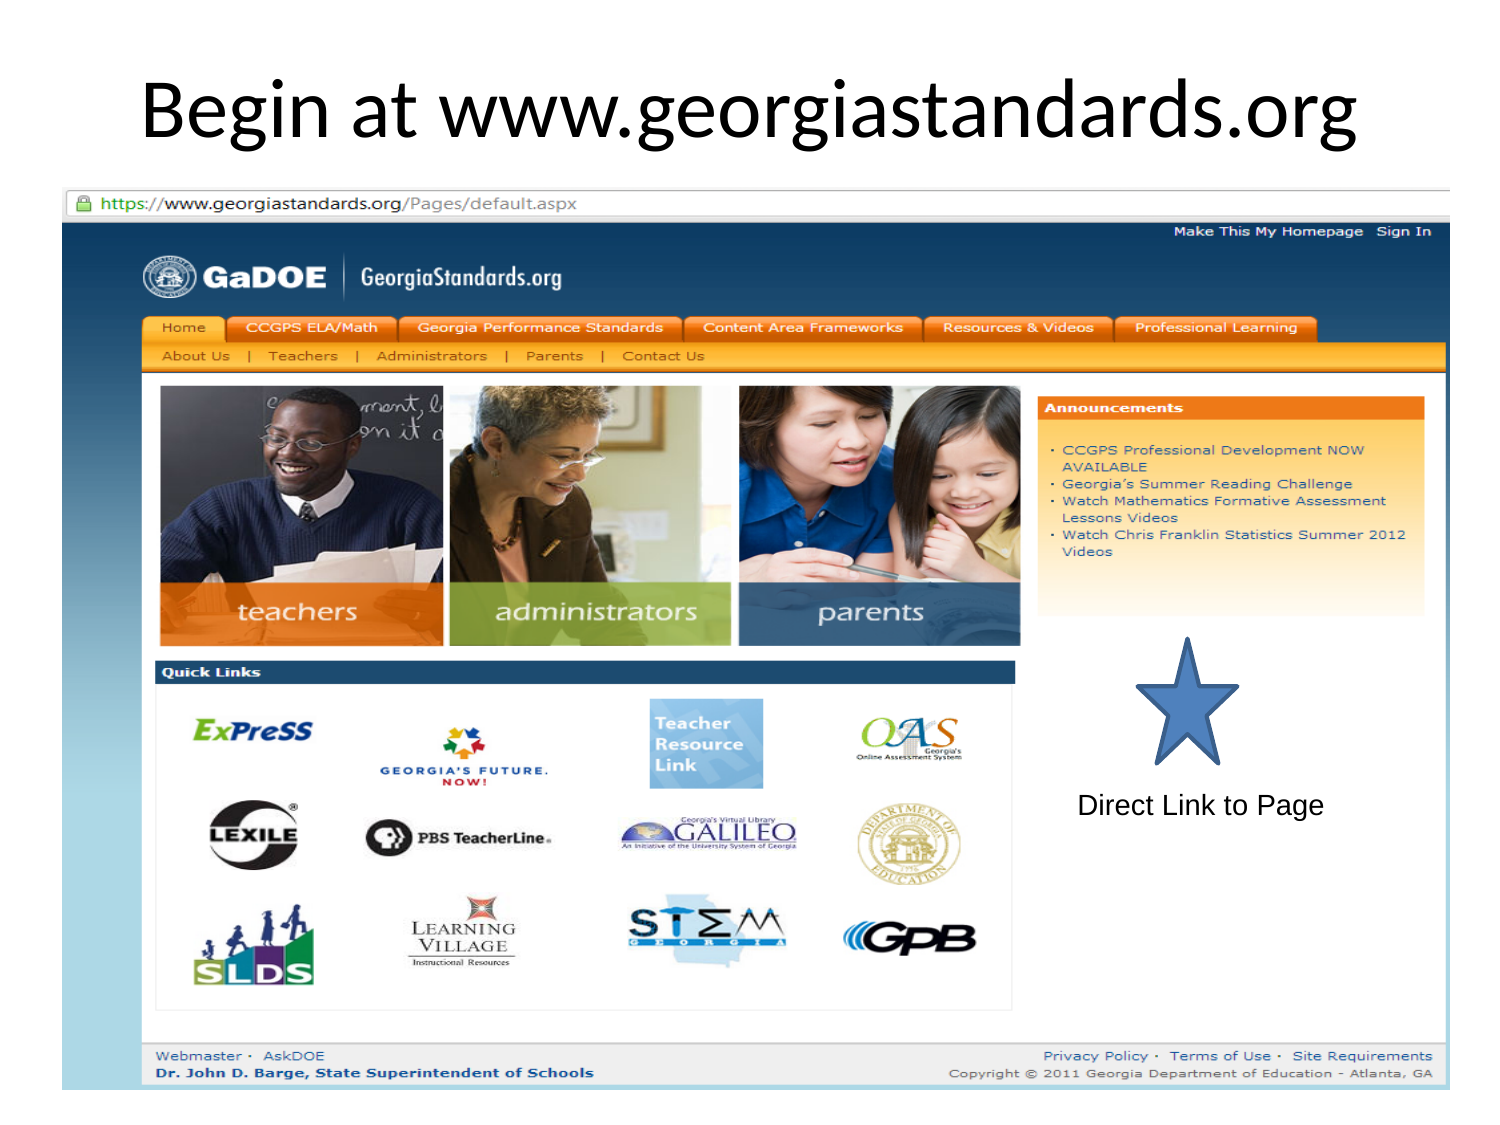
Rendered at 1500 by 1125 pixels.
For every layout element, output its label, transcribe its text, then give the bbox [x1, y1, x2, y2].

picture [62, 187, 1451, 1091]
title Begin at www.georgiastandards.org [75, 45, 1425, 163]
